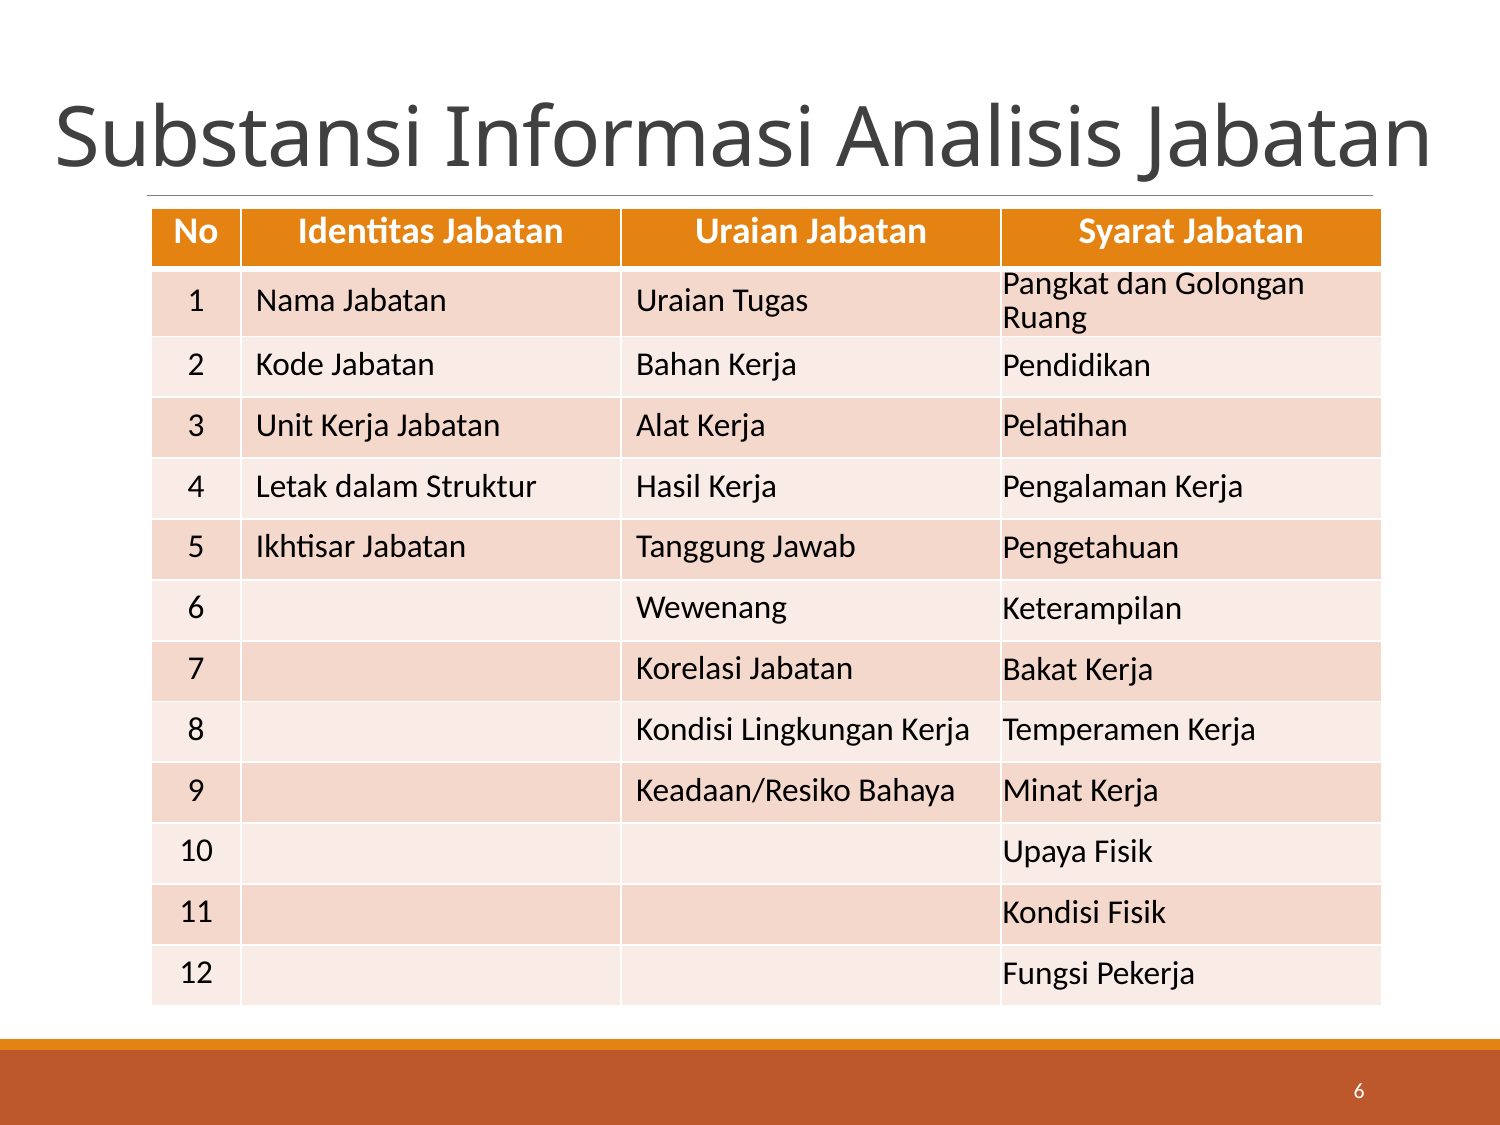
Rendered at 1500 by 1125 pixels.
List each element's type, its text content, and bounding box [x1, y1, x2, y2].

table_cell Temperamen Kerja [1002, 702, 1381, 761]
table_cell [622, 946, 1000, 1005]
table_cell 1 [152, 272, 240, 336]
table_cell Pengetahuan [1002, 520, 1381, 579]
table_cell Minat Kerja [1002, 763, 1381, 822]
table_cell 7 [152, 642, 240, 701]
table_cell Korelasi Jabatan [622, 642, 1000, 701]
table_cell Upaya Fisik [1002, 824, 1381, 883]
table_cell 11 [152, 885, 240, 944]
table_header Identitas Jabatan [242, 209, 620, 266]
table_cell Nama Jabatan [242, 272, 620, 336]
table_cell 12 [152, 946, 240, 1005]
table_cell 8 [152, 702, 240, 761]
table_cell Unit Kerja Jabatan [242, 398, 620, 457]
table_cell 3 [152, 398, 240, 457]
table_cell Wewenang [622, 581, 1000, 640]
table_cell Pengalaman Kerja [1002, 459, 1381, 518]
table_cell Tanggung Jawab [622, 520, 1000, 579]
table_cell 5 [152, 520, 240, 579]
table_cell Ikhtisar Jabatan [242, 520, 620, 579]
table_cell 6 [152, 581, 240, 640]
table_header No [152, 209, 240, 266]
table_cell [622, 824, 1000, 883]
table_cell Letak dalam Struktur [242, 459, 620, 518]
table_header Syarat Jabatan [1002, 209, 1381, 266]
table_cell [242, 885, 620, 944]
table_cell Hasil Kerja [622, 459, 1000, 518]
table_cell [622, 885, 1000, 944]
table_cell Pelatihan [1002, 398, 1381, 457]
slide_number 6 [1218, 1059, 1380, 1120]
table_cell Kode Jabatan [242, 337, 620, 396]
table_cell Fungsi Pekerja [1002, 946, 1381, 1005]
table_cell Alat Kerja [622, 398, 1000, 457]
table_cell Pangkat dan Golongan Ruang [1002, 272, 1381, 336]
table_cell [242, 946, 620, 1005]
table_cell 10 [152, 824, 240, 883]
table_cell 9 [152, 763, 240, 822]
table_cell Kondisi Fisik [1002, 885, 1381, 944]
table_cell [242, 581, 620, 640]
table_cell [242, 702, 620, 761]
table_cell [242, 763, 620, 822]
title Substansi Informasi Analisis Jabatan [0, 47, 1489, 191]
table_cell Bahan Kerja [622, 337, 1000, 396]
table_cell Bakat Kerja [1002, 642, 1381, 701]
table_cell Kondisi Lingkungan Kerja [622, 702, 1000, 761]
table_cell 2 [152, 337, 240, 396]
table_cell Pendidikan [1002, 337, 1381, 396]
table_cell [242, 642, 620, 701]
table_cell Keterampilan [1002, 581, 1381, 640]
table_cell Uraian Tugas [622, 272, 1000, 336]
table_cell Keadaan/Resiko Bahaya [622, 763, 1000, 822]
table_header Uraian Jabatan [622, 209, 1000, 266]
table_cell 4 [152, 459, 240, 518]
table_cell [242, 824, 620, 883]
